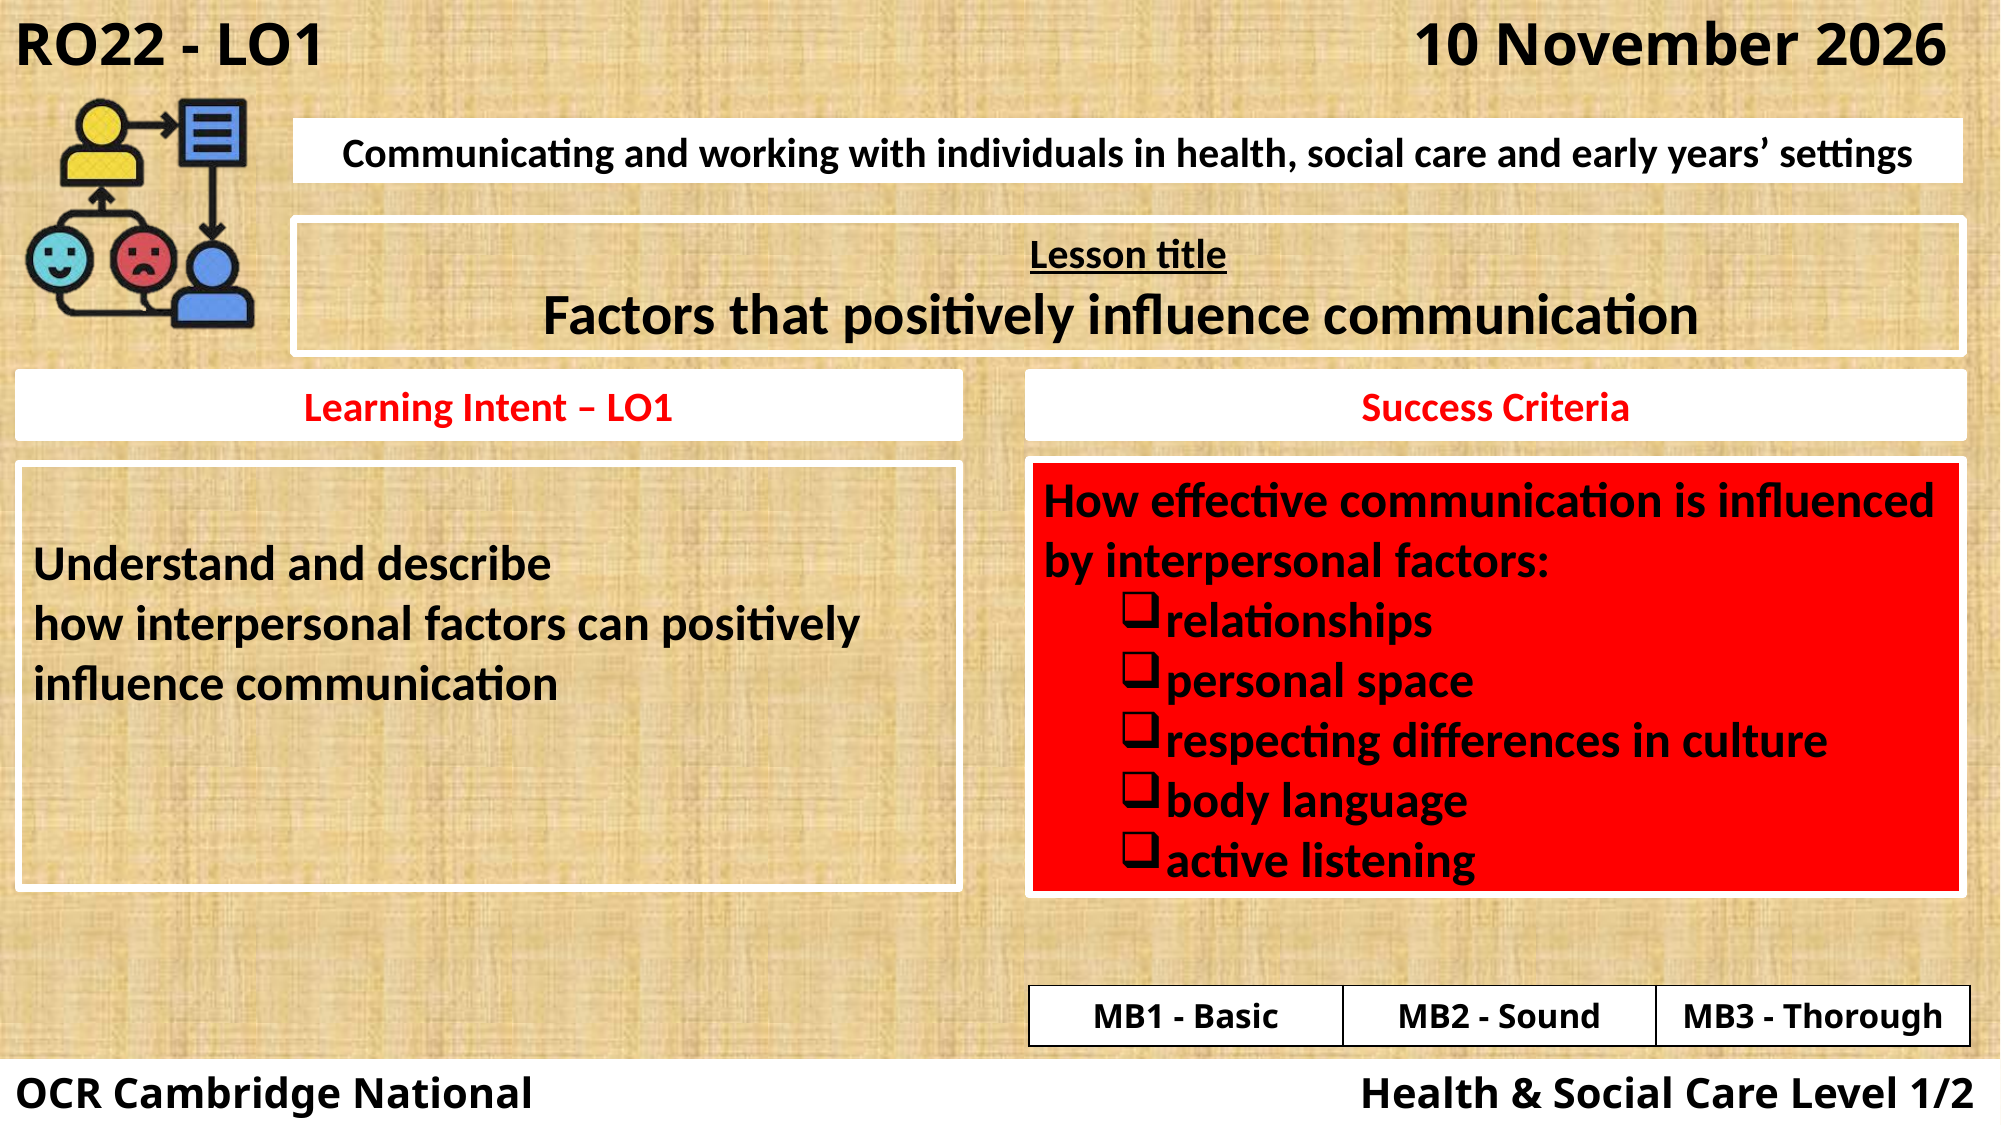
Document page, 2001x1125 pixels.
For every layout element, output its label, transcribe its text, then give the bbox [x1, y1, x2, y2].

text_box Health & Social Care Level 1/2 [1028, 1059, 2000, 1125]
text_box Communicating and working with individuals in health, social care and early years’ settings [293, 118, 1963, 183]
table_header MB3 - Thorough [1657, 986, 1969, 1045]
text_box Learning Intent – LO1 [18, 372, 960, 438]
table_header MB1 - Basic [1030, 986, 1342, 1045]
text_box 22 September 2020 [1205, 0, 1964, 94]
table_header MB2 - Sound [1344, 986, 1655, 1045]
text_box OCR Cambridge National [0, 1059, 1028, 1125]
text_box Understand and describe how interpersonal factors can positively influence communication [18, 463, 960, 889]
text_box How effective communication is influenced by interpersonal factors: relationships personal space respecting differences in culture body language active listening [1028, 459, 1964, 895]
picture [0, 0, 2001, 1125]
text_box RO22 - LO1 [0, 0, 398, 85]
text_box Lesson title Factors that positively influence communication [293, 218, 1963, 354]
text_box Success Criteria [1028, 372, 1964, 438]
